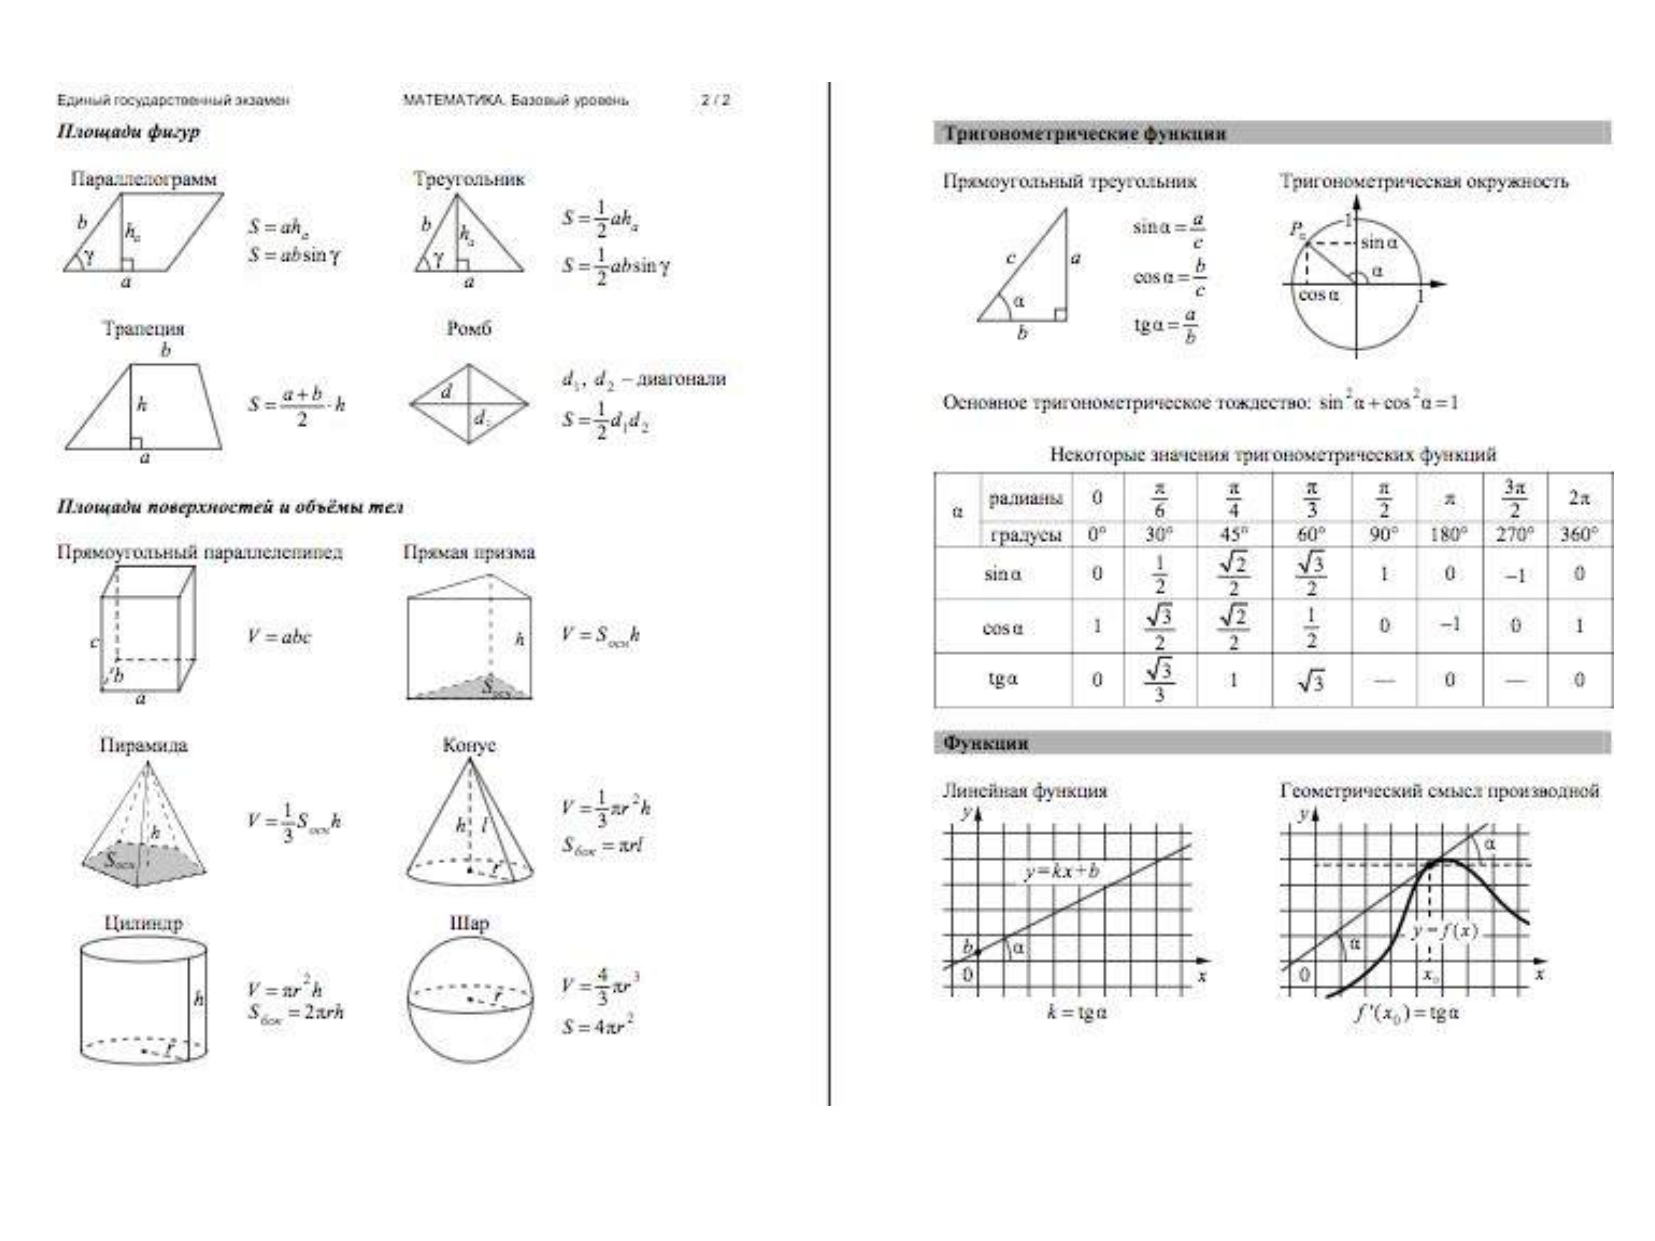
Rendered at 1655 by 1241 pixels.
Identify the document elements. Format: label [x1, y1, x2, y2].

picture [55, 82, 1614, 1106]
